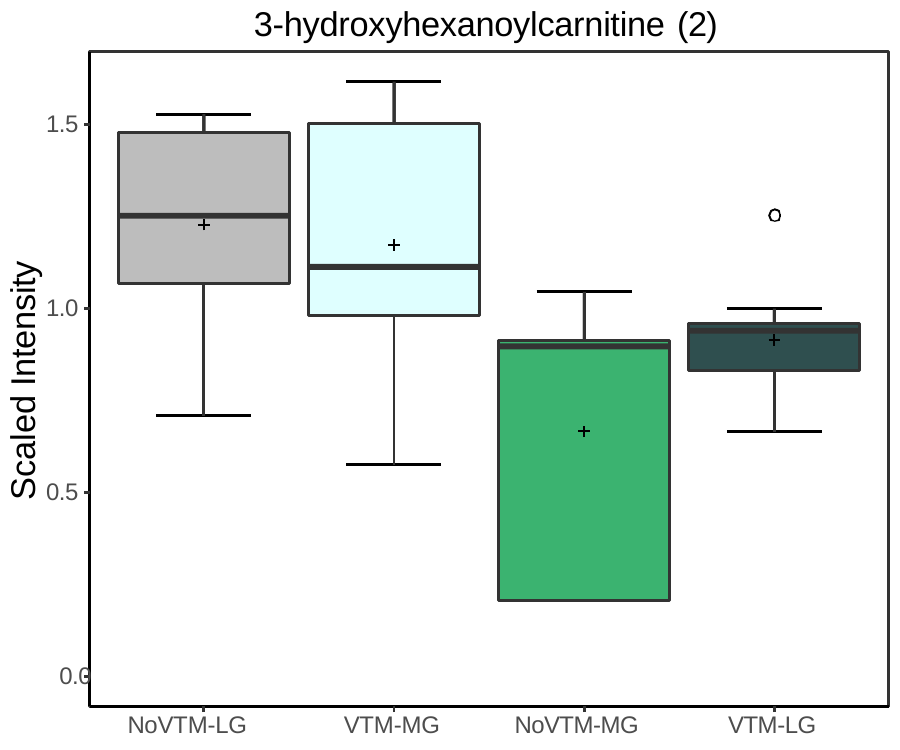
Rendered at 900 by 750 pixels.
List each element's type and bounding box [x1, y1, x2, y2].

text_box [44, 106, 82, 138]
text_box [251, 0, 726, 44]
text_box [83, 50, 891, 738]
slide_number [125, 713, 257, 750]
text_box [1, 256, 82, 506]
footer [57, 661, 95, 750]
